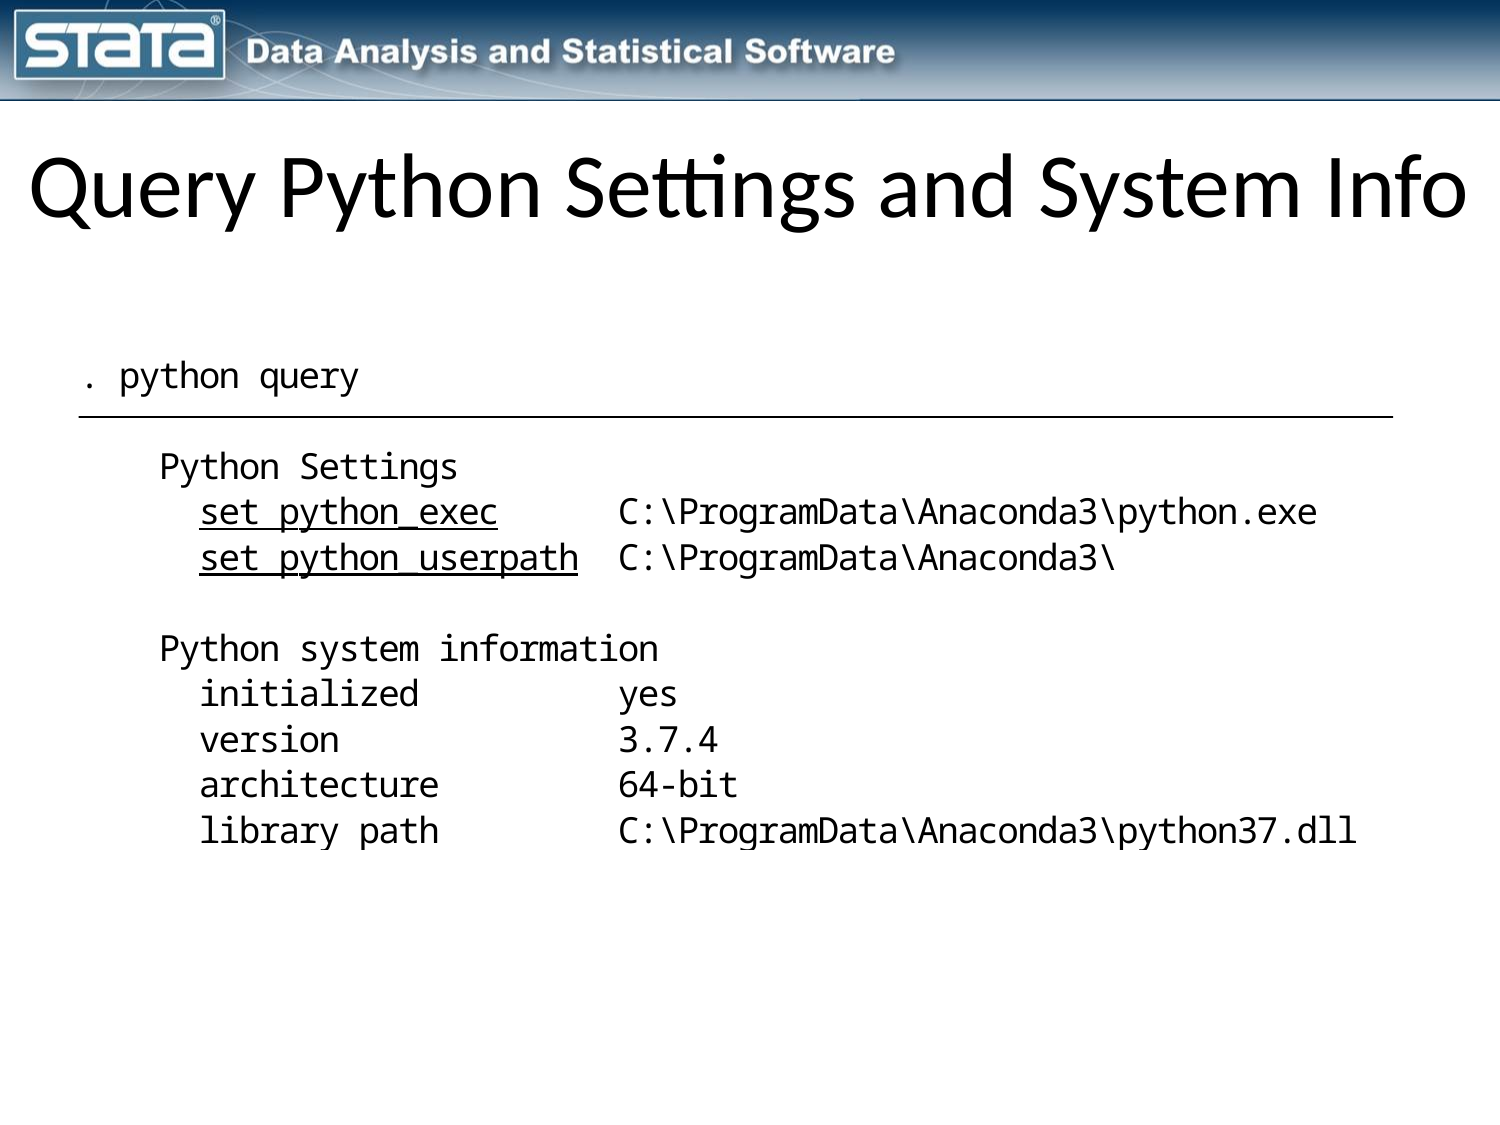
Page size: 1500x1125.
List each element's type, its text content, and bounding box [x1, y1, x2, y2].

picture [0, 0, 1500, 99]
title Query Python Settings and System Info [0, 99, 1500, 263]
picture [74, 349, 1394, 851]
